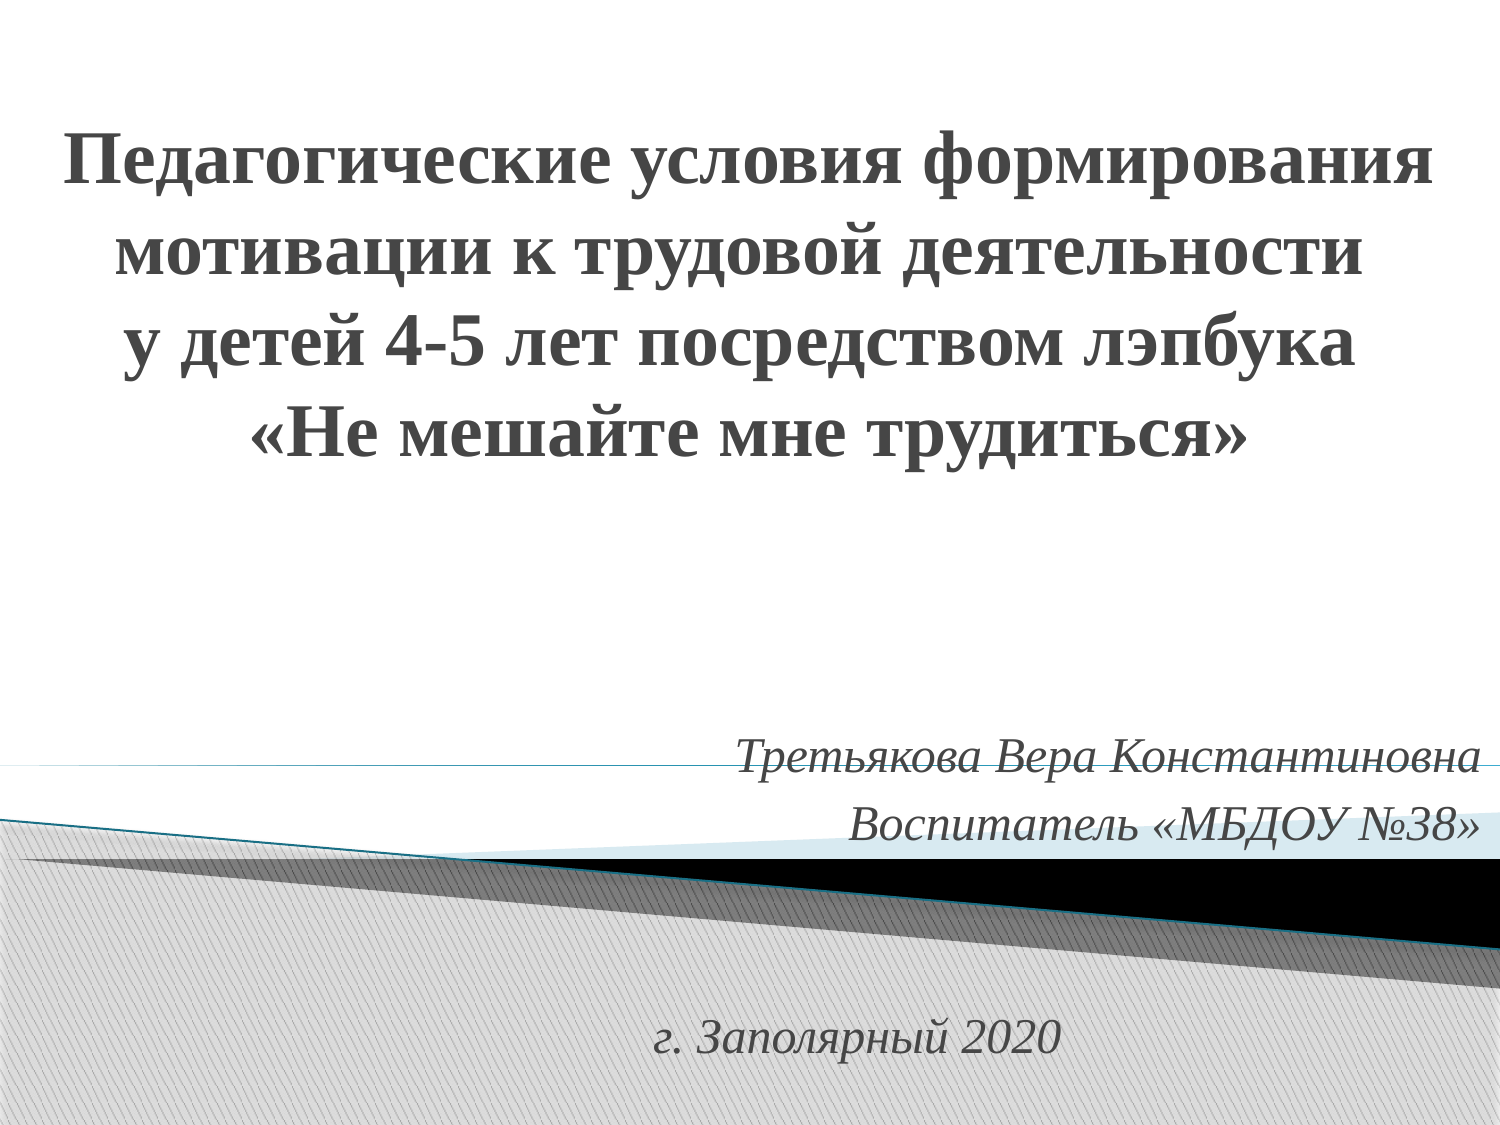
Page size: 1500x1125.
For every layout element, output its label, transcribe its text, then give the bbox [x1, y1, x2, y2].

subtitle Третьякова Вера Константиновна Воспитатель «МБДОУ №38» г. Заполярный 2020 [225, 714, 1500, 1125]
title Педагогические условия формирования мотивации к трудовой деятельности у детей 4-5 лет посредством лэпбука «Не мешайте мне трудиться» [35, 70, 1465, 588]
picture [5, 859, 225, 878]
